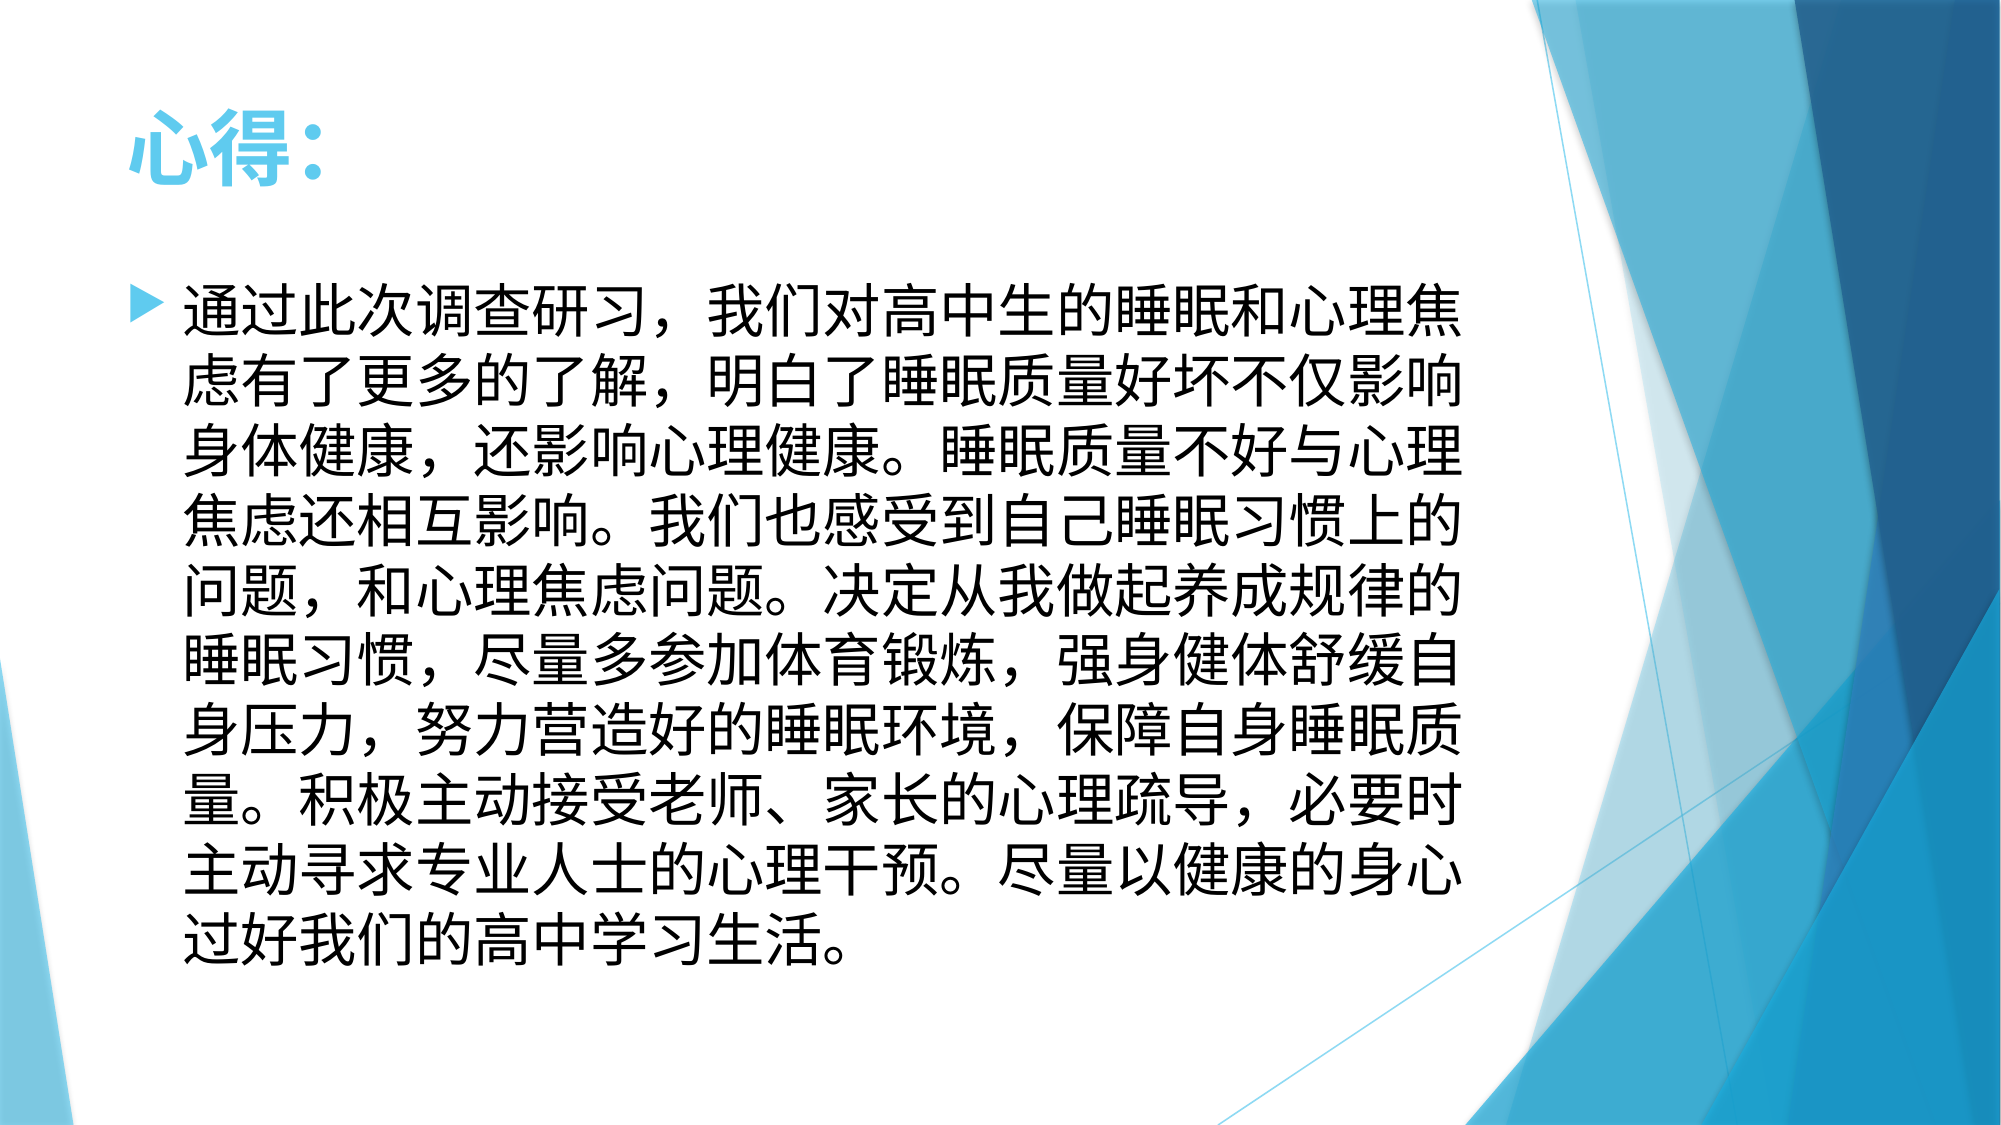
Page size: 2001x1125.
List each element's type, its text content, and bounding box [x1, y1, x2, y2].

title 心得： [111, 88, 1522, 266]
list 通过此次调查研习，我们对高中生的睡眠和心理焦虑有了更多的了解，明白了睡眠质量好坏不仅影响身体健康，还影响心理健康。睡眠质量不好与心理焦虑还相互影响。我们也感受到自己睡眠习惯上的问题，和心理焦虑问题。决定从我做起养成规律的睡眠习惯，尽量多参加体育锻炼，强身健体舒缓自身压力，努力营造好的睡眠环境，保障自身睡眠质量。积极主动接受老师、家长的心理疏导，必要时主动寻求专业人士的心理干预。尽量以健康的身心过好我们的高中学习生活。 [111, 266, 1522, 992]
